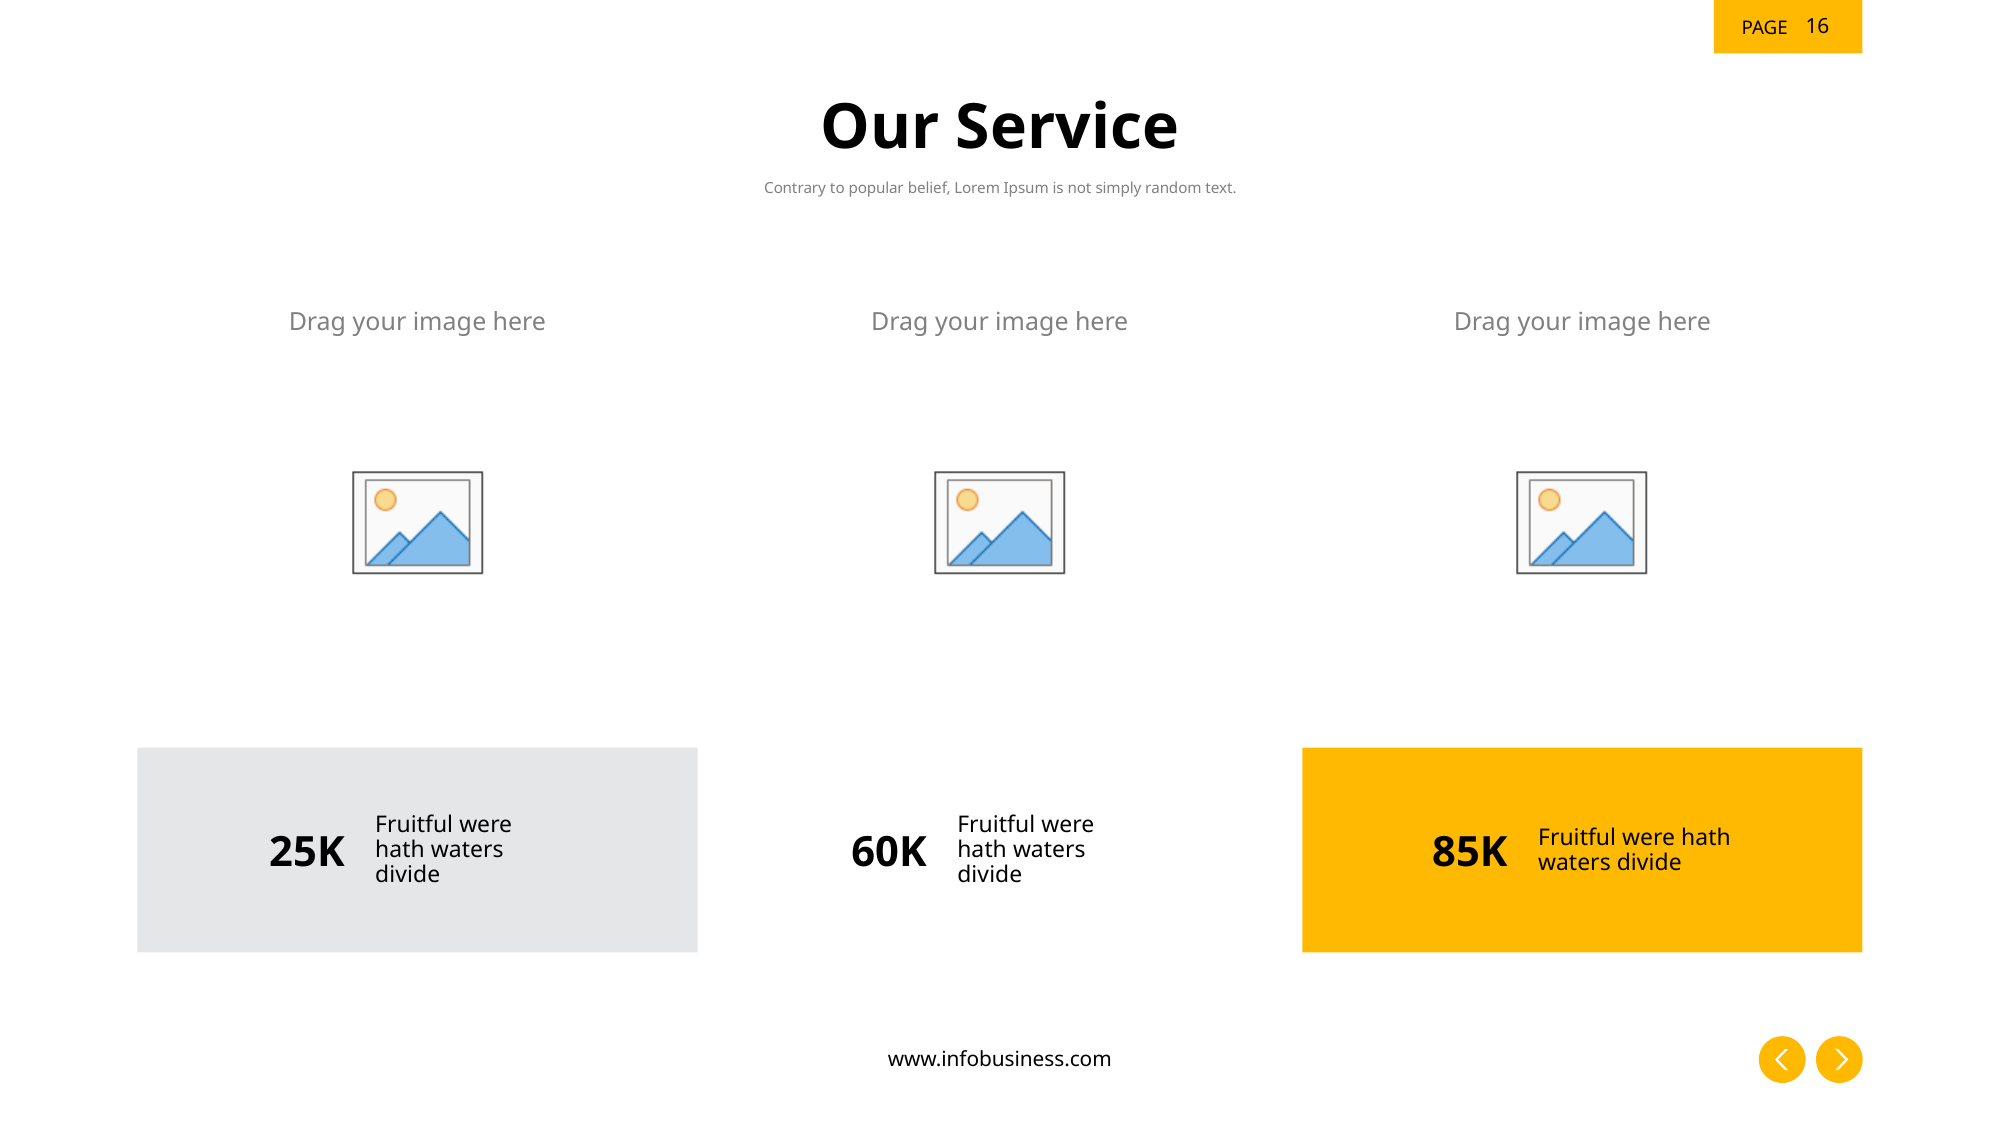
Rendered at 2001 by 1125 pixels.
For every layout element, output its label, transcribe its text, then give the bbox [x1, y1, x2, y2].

subtitle Contrary to popular belief, Lorem Ipsum is not simply random text. [137, 179, 1863, 204]
picture [1302, 298, 1863, 748]
text_box [1301, 747, 1864, 953]
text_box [836, 817, 1163, 883]
slide_number 16 [1790, 10, 1867, 43]
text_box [1417, 817, 1748, 883]
picture [719, 298, 1281, 748]
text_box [254, 817, 581, 883]
picture [137, 298, 698, 748]
footer www.infobusiness.com [858, 1029, 1142, 1090]
text_box [136, 747, 699, 953]
title Our Service [137, 78, 1863, 179]
